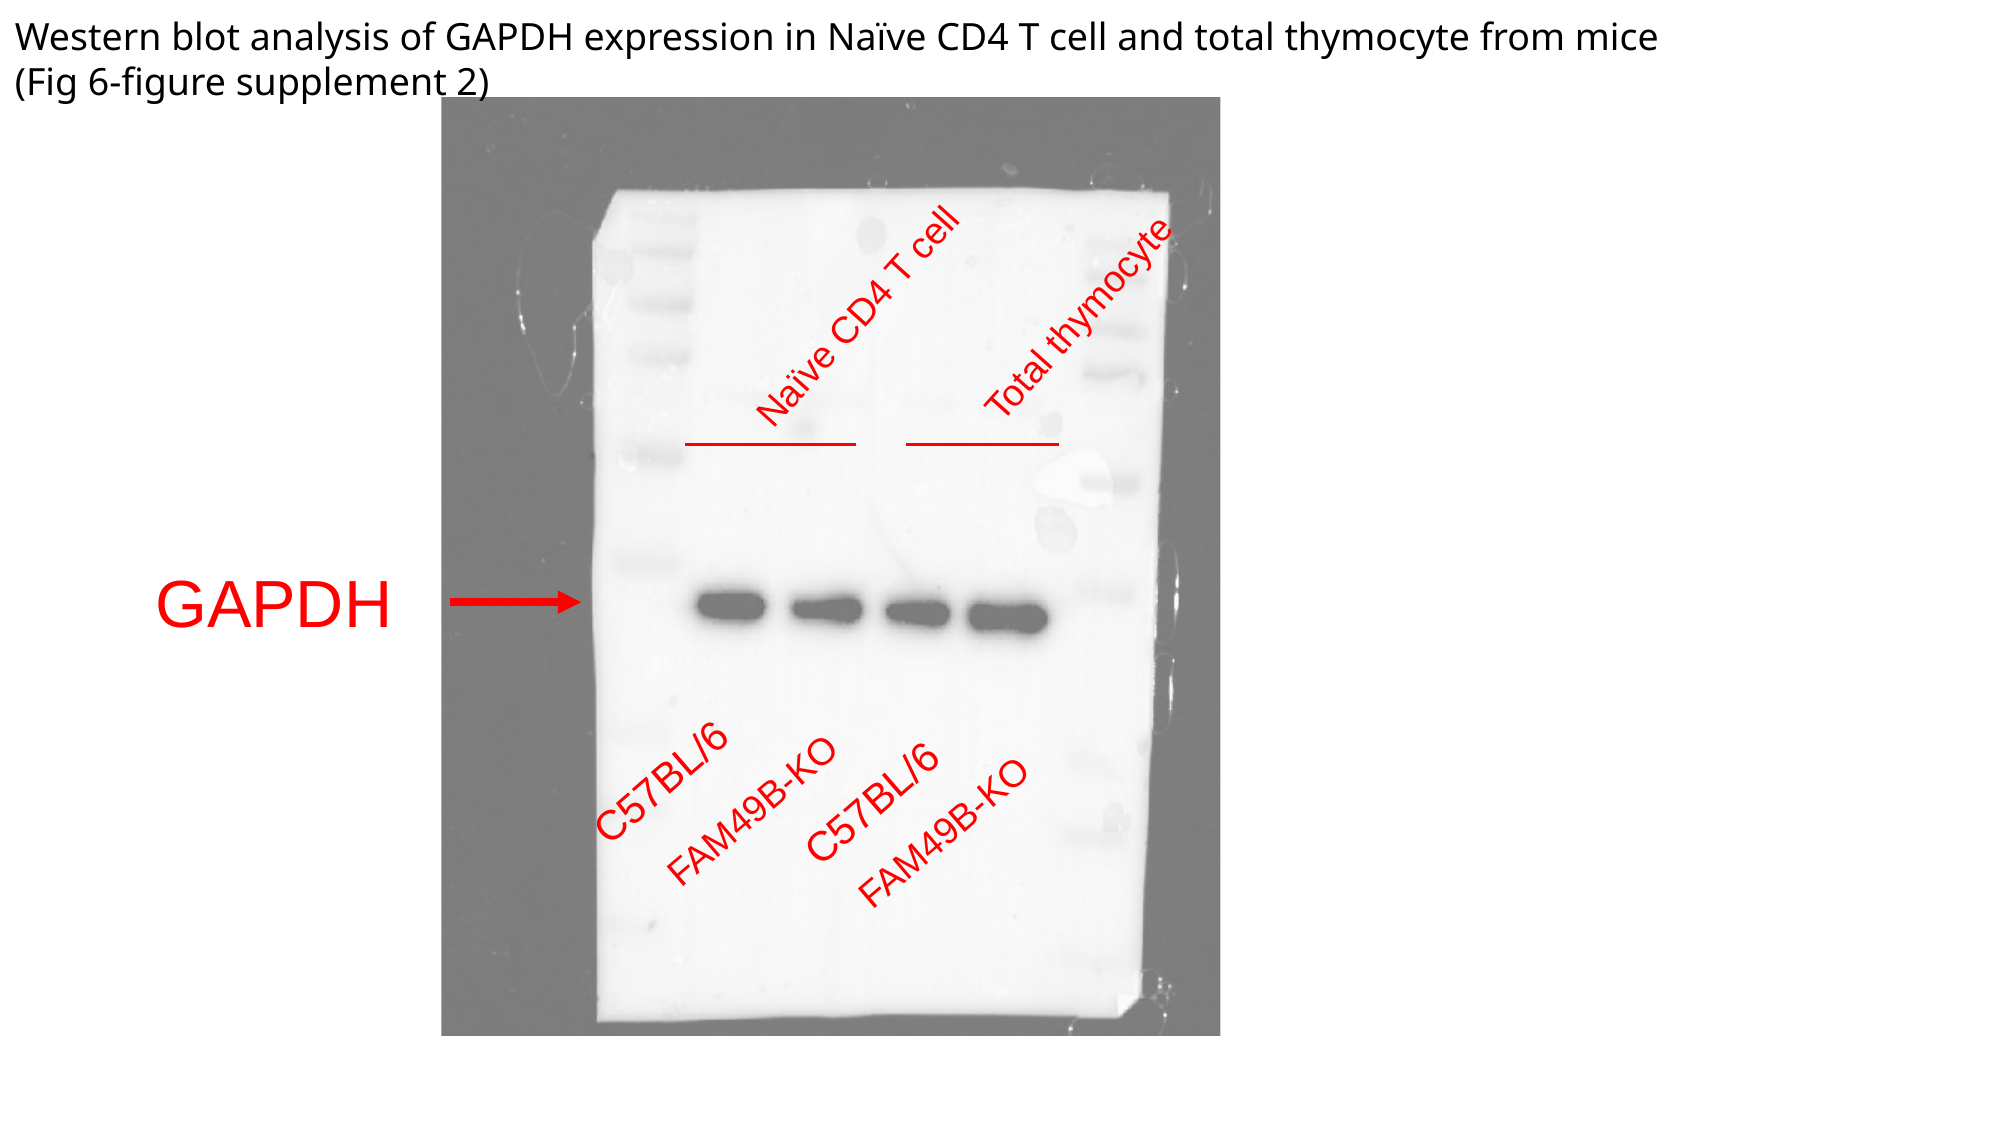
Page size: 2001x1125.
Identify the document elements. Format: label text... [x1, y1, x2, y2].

text_box GAPDH [110, 553, 438, 649]
picture [440, 97, 1222, 1037]
text_box Western blot analysis of GAPDH expression in Naïve CD4 T cell and total thymocyte from mice (Fig 6-figure supplement 2) [0, 5, 1813, 110]
